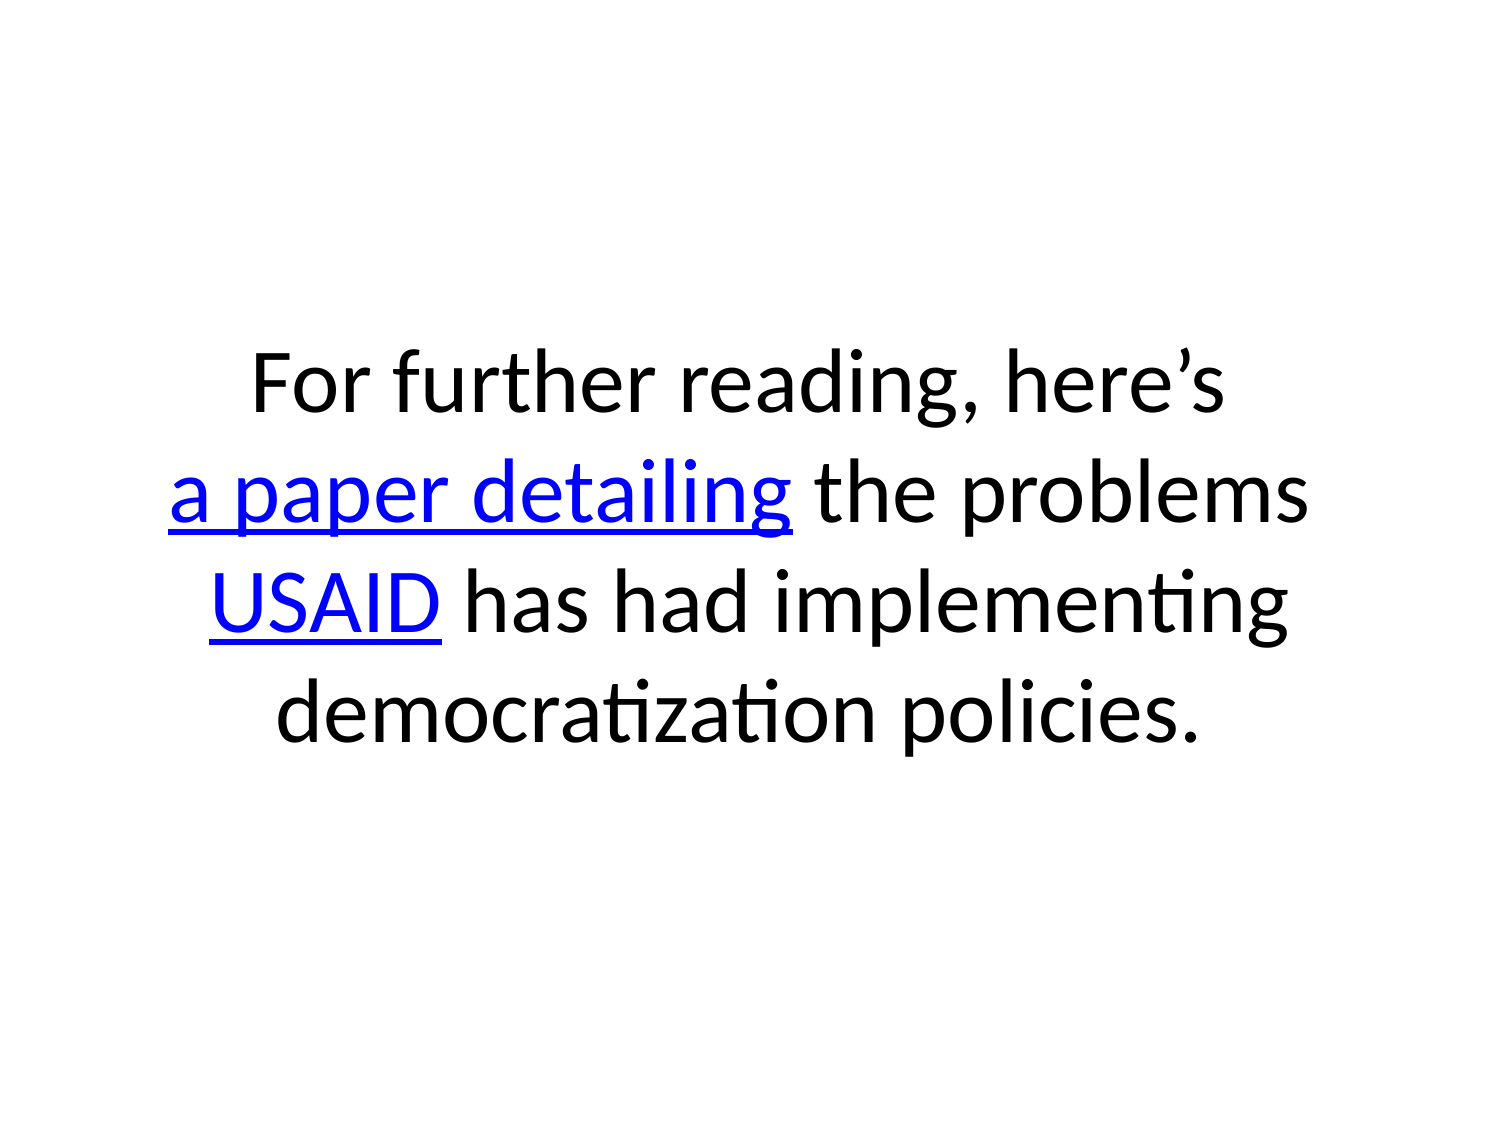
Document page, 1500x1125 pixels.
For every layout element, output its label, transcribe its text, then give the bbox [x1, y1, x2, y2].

title For further reading, here’s a paper detailing the problems USAID has had implementing democratization policies. [75, 45, 1425, 1038]
